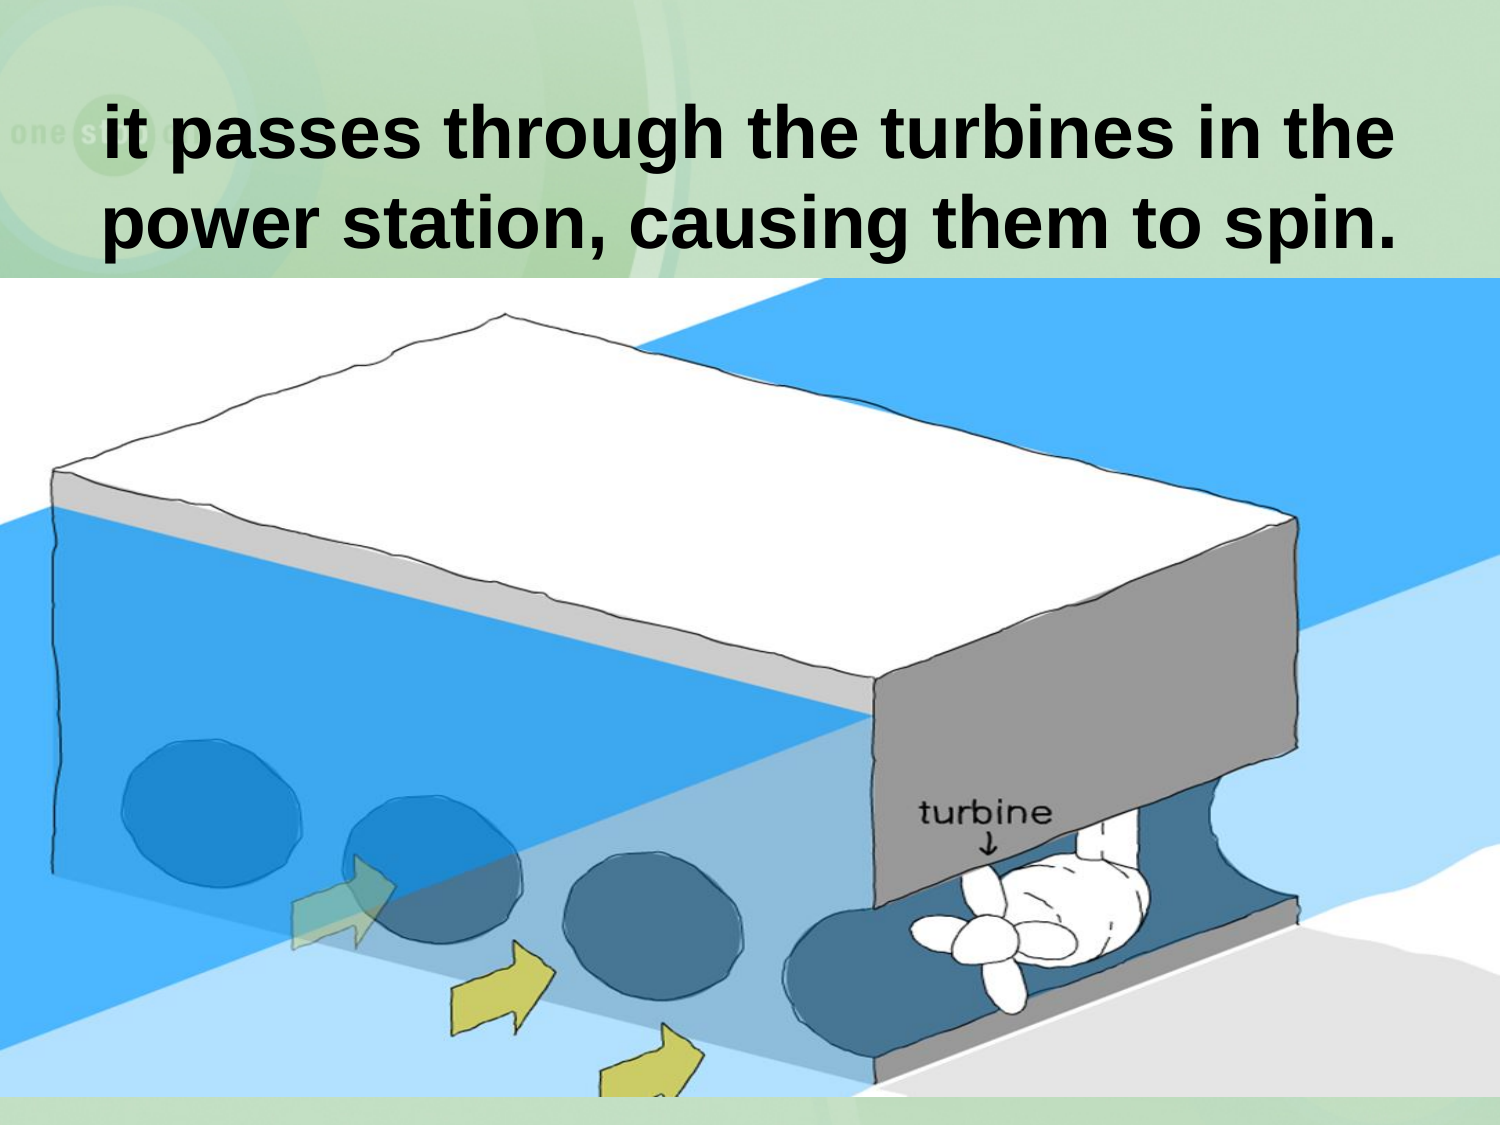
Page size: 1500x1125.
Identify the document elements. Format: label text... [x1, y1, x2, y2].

title it passes through the turbines in the power station, causing them to spin. [75, 79, 1425, 268]
picture [0, 0, 1500, 1125]
